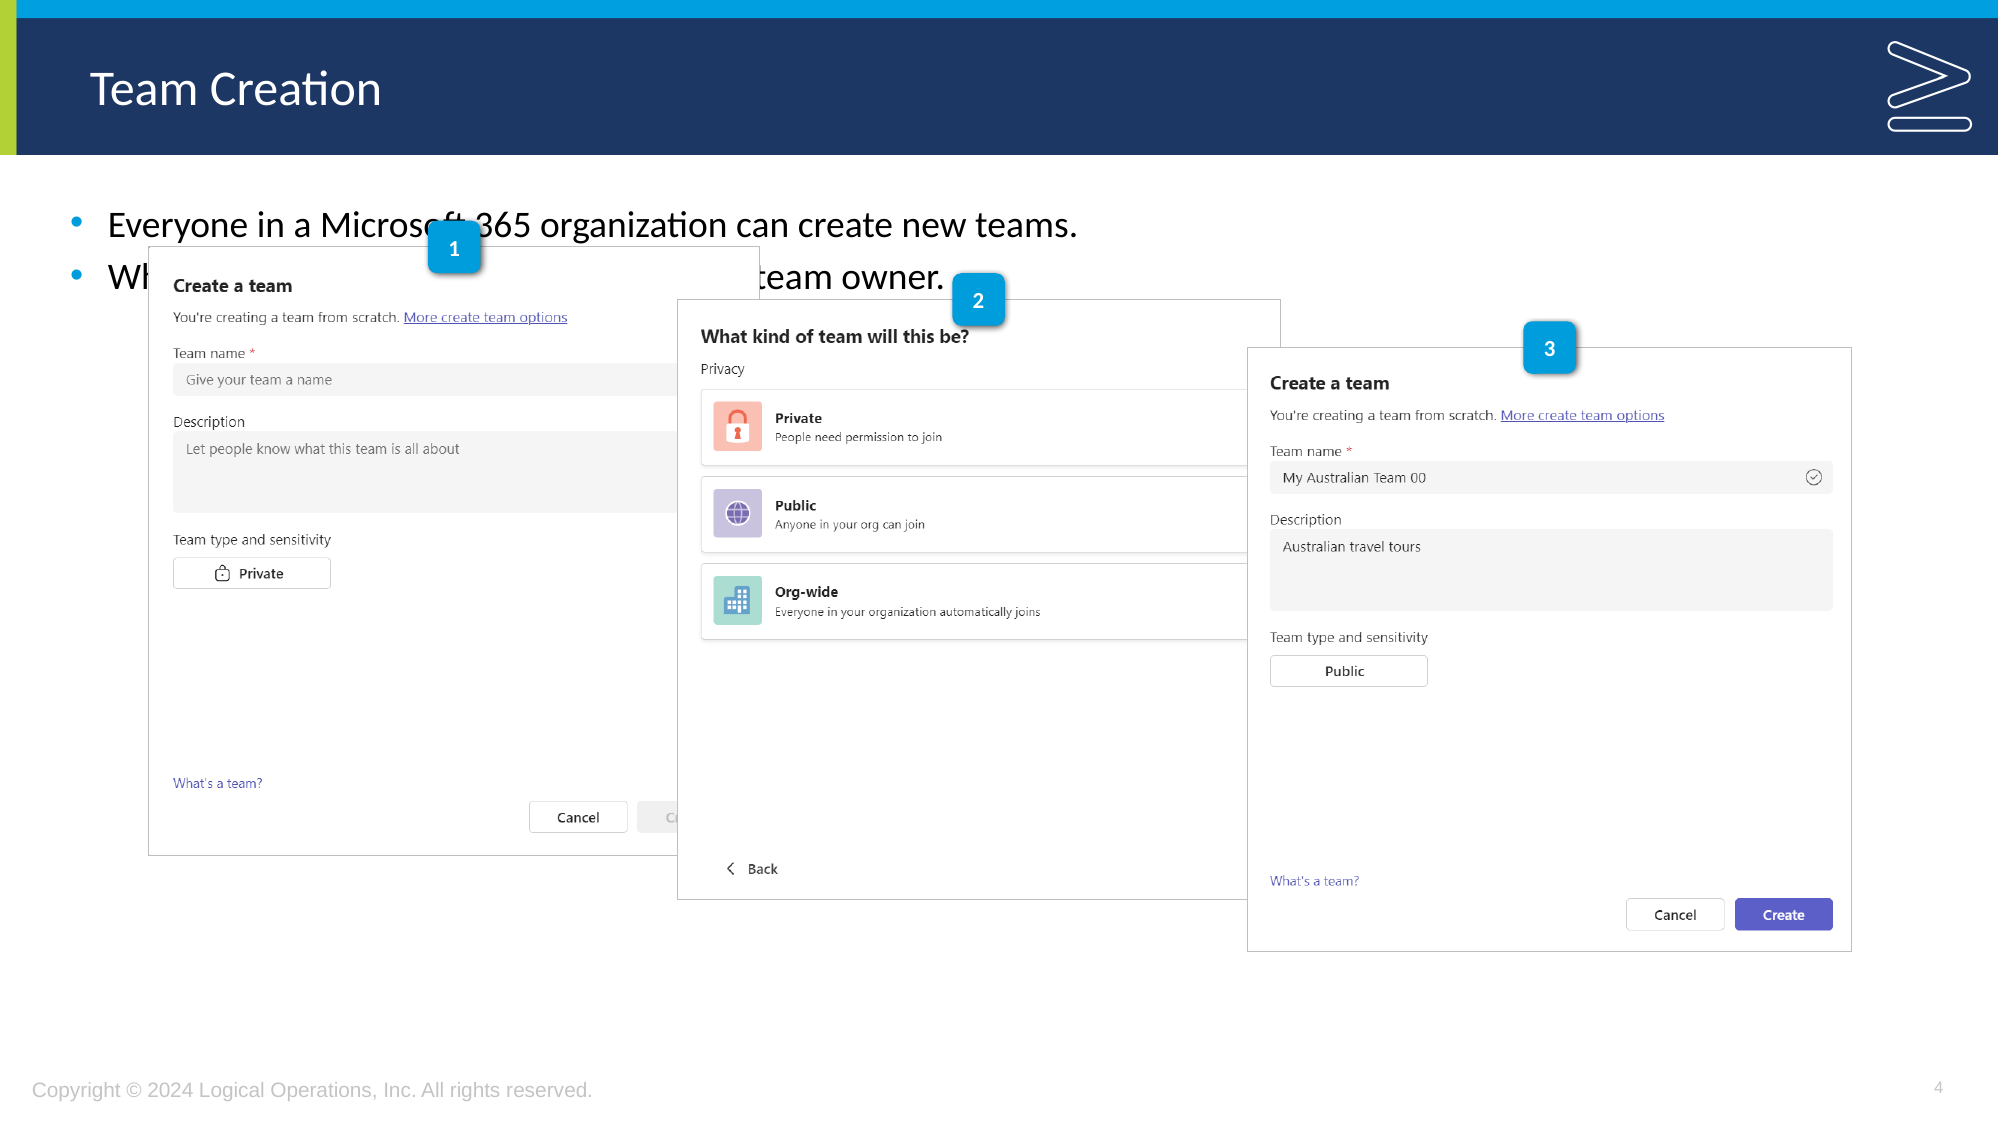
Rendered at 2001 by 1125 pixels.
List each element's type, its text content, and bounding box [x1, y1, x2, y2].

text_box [148, 220, 1852, 953]
list Everyone in a Microsoft 365 organization can create new teams. When you create a new team, you are the team owner. [55, 192, 1968, 1037]
title Team Creation [74, 16, 1850, 155]
slide_number 4 [1491, 1057, 1959, 1118]
picture [1850, 19, 1998, 155]
picture [0, 0, 74, 155]
